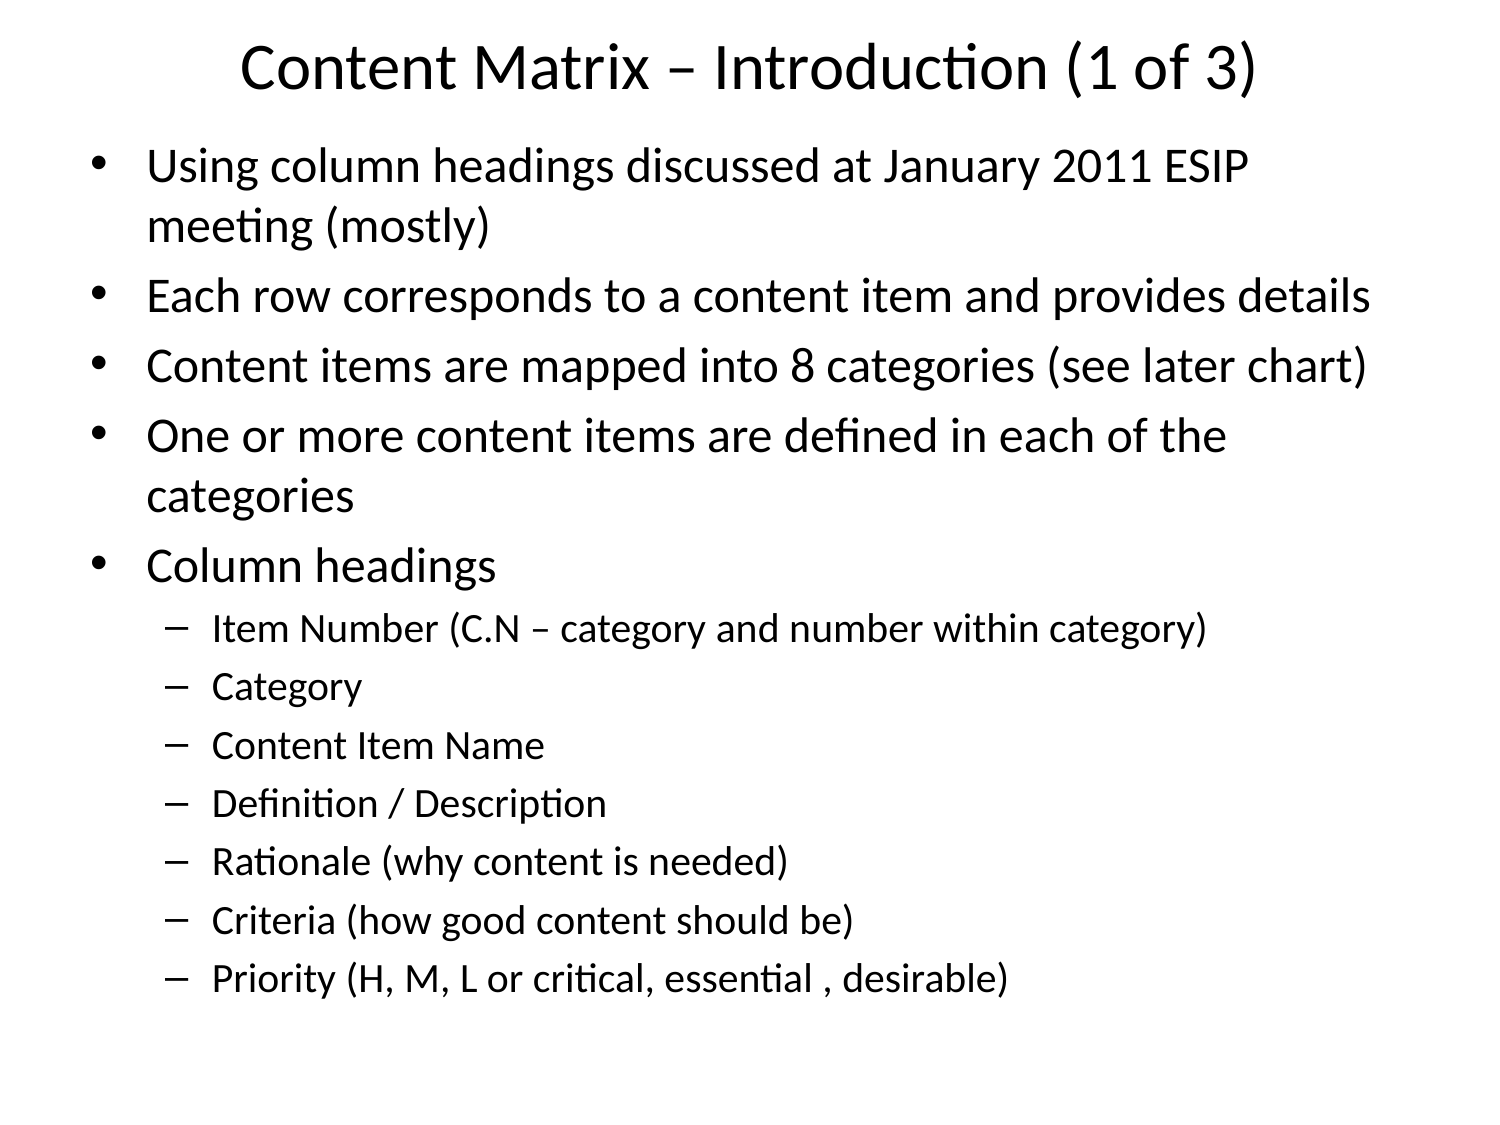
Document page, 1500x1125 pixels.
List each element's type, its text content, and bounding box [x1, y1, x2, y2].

list Using column headings discussed at January 2011 ESIP meeting (mostly) Each row corresponds to a content item and provides details Content items are mapped into 8 categories (see later chart) One or more content items are defined in each of the categories Column headings Item Number (C.N – category and number within category) Category Content Item Name Definition / Description Rationale (why content is needed) Criteria (how good content should be) Priority (H, M, L or critical, essential , desirable) [74, 124, 1426, 1051]
title Content Matrix – Introduction (1 of 3) [74, 0, 1426, 124]
